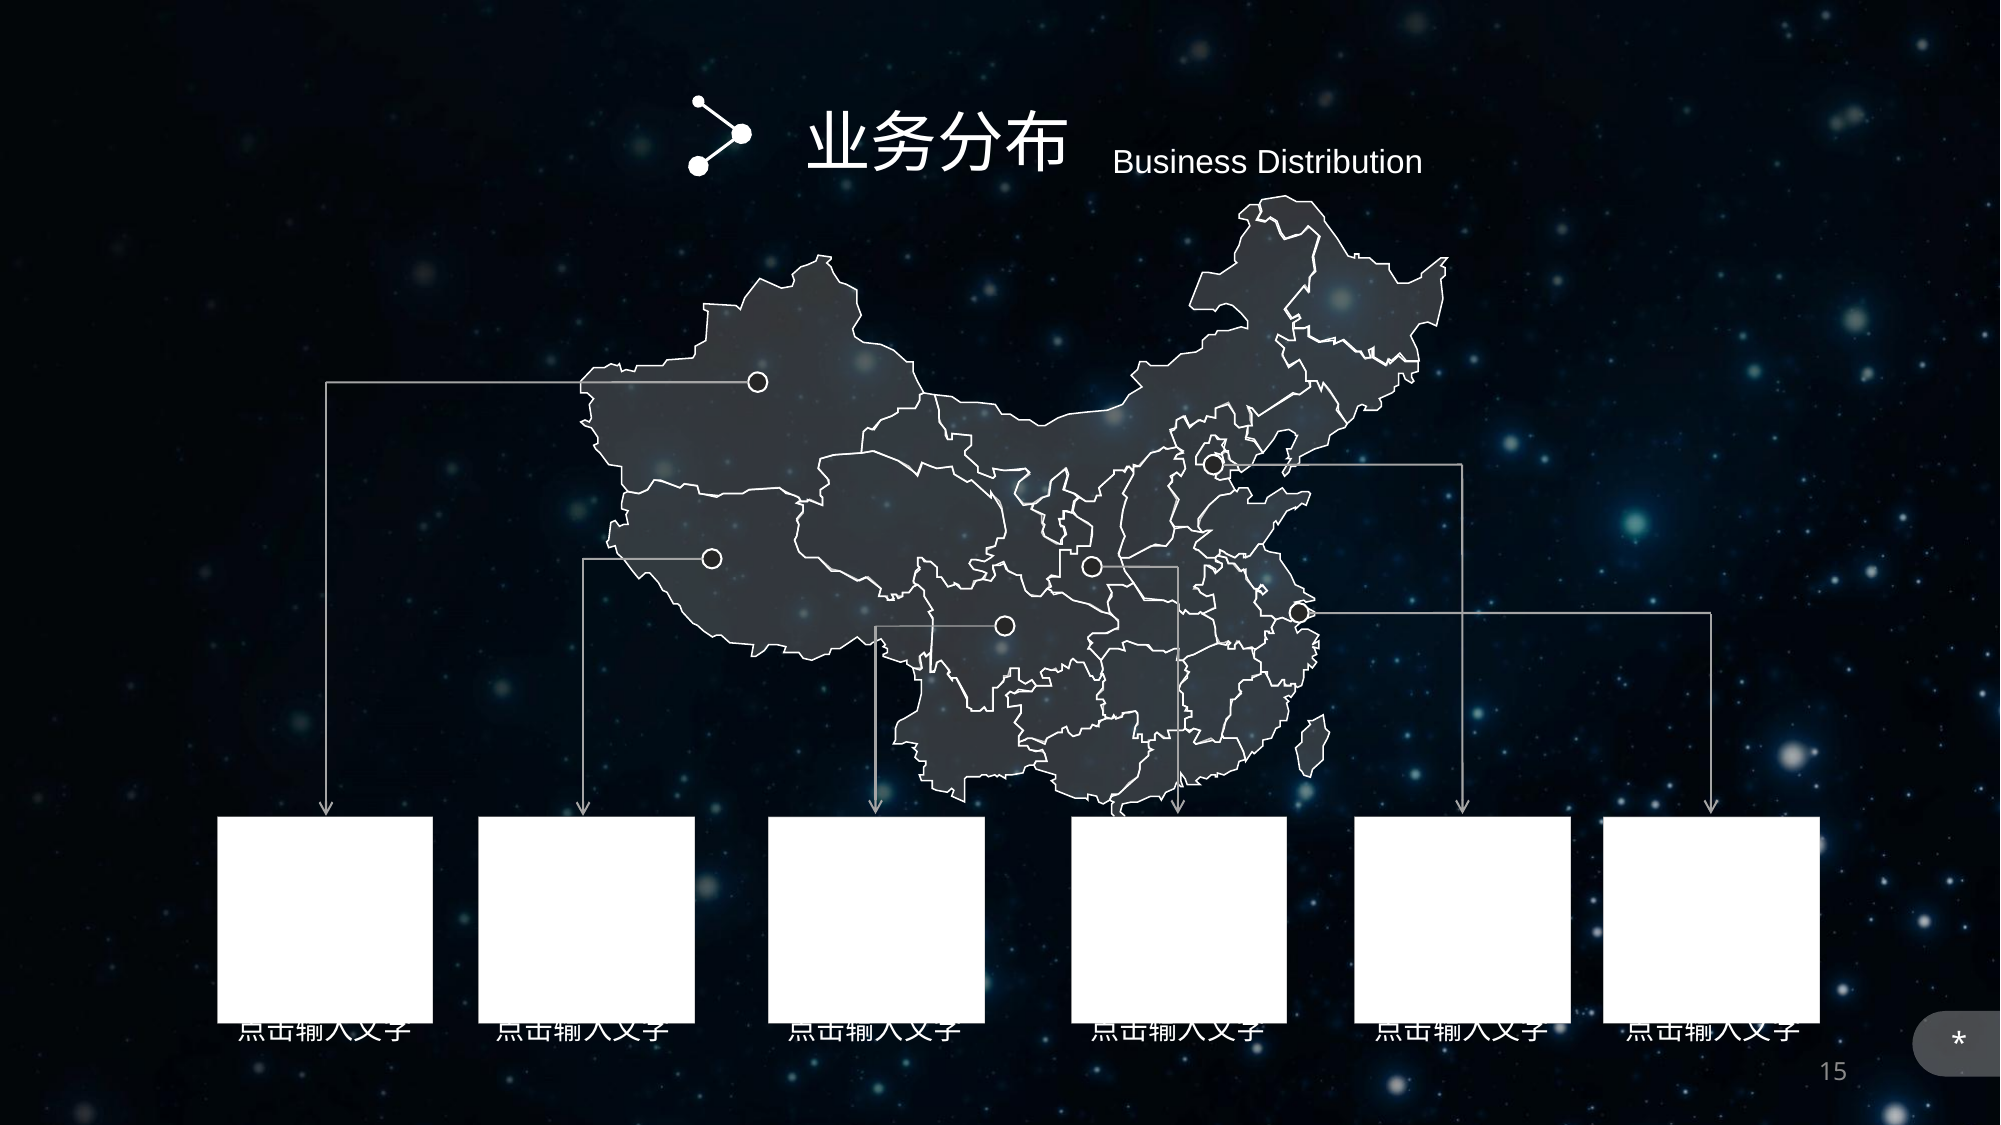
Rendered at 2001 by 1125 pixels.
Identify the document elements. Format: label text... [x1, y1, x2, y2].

text_box 点击输入文字 [480, 1024, 686, 1053]
text_box 点击输入文字 [1075, 1024, 1281, 1053]
text_box 点击输入文字 [1359, 1024, 1565, 1053]
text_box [580, 195, 1448, 872]
text_box 点击输入文字 [221, 1024, 428, 1053]
text_box * [1925, 1018, 2000, 1065]
text_box 业务分布 [789, 92, 1087, 188]
text_box [1912, 1010, 2000, 1077]
text_box 点击输入文字 [1610, 1024, 1816, 1053]
text_box 点击输入文字 [772, 1024, 978, 1053]
picture [0, 0, 2000, 1125]
slide_number 15 [1412, 1042, 1863, 1103]
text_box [698, 101, 742, 167]
text_box Business Distribution [1097, 132, 1476, 188]
